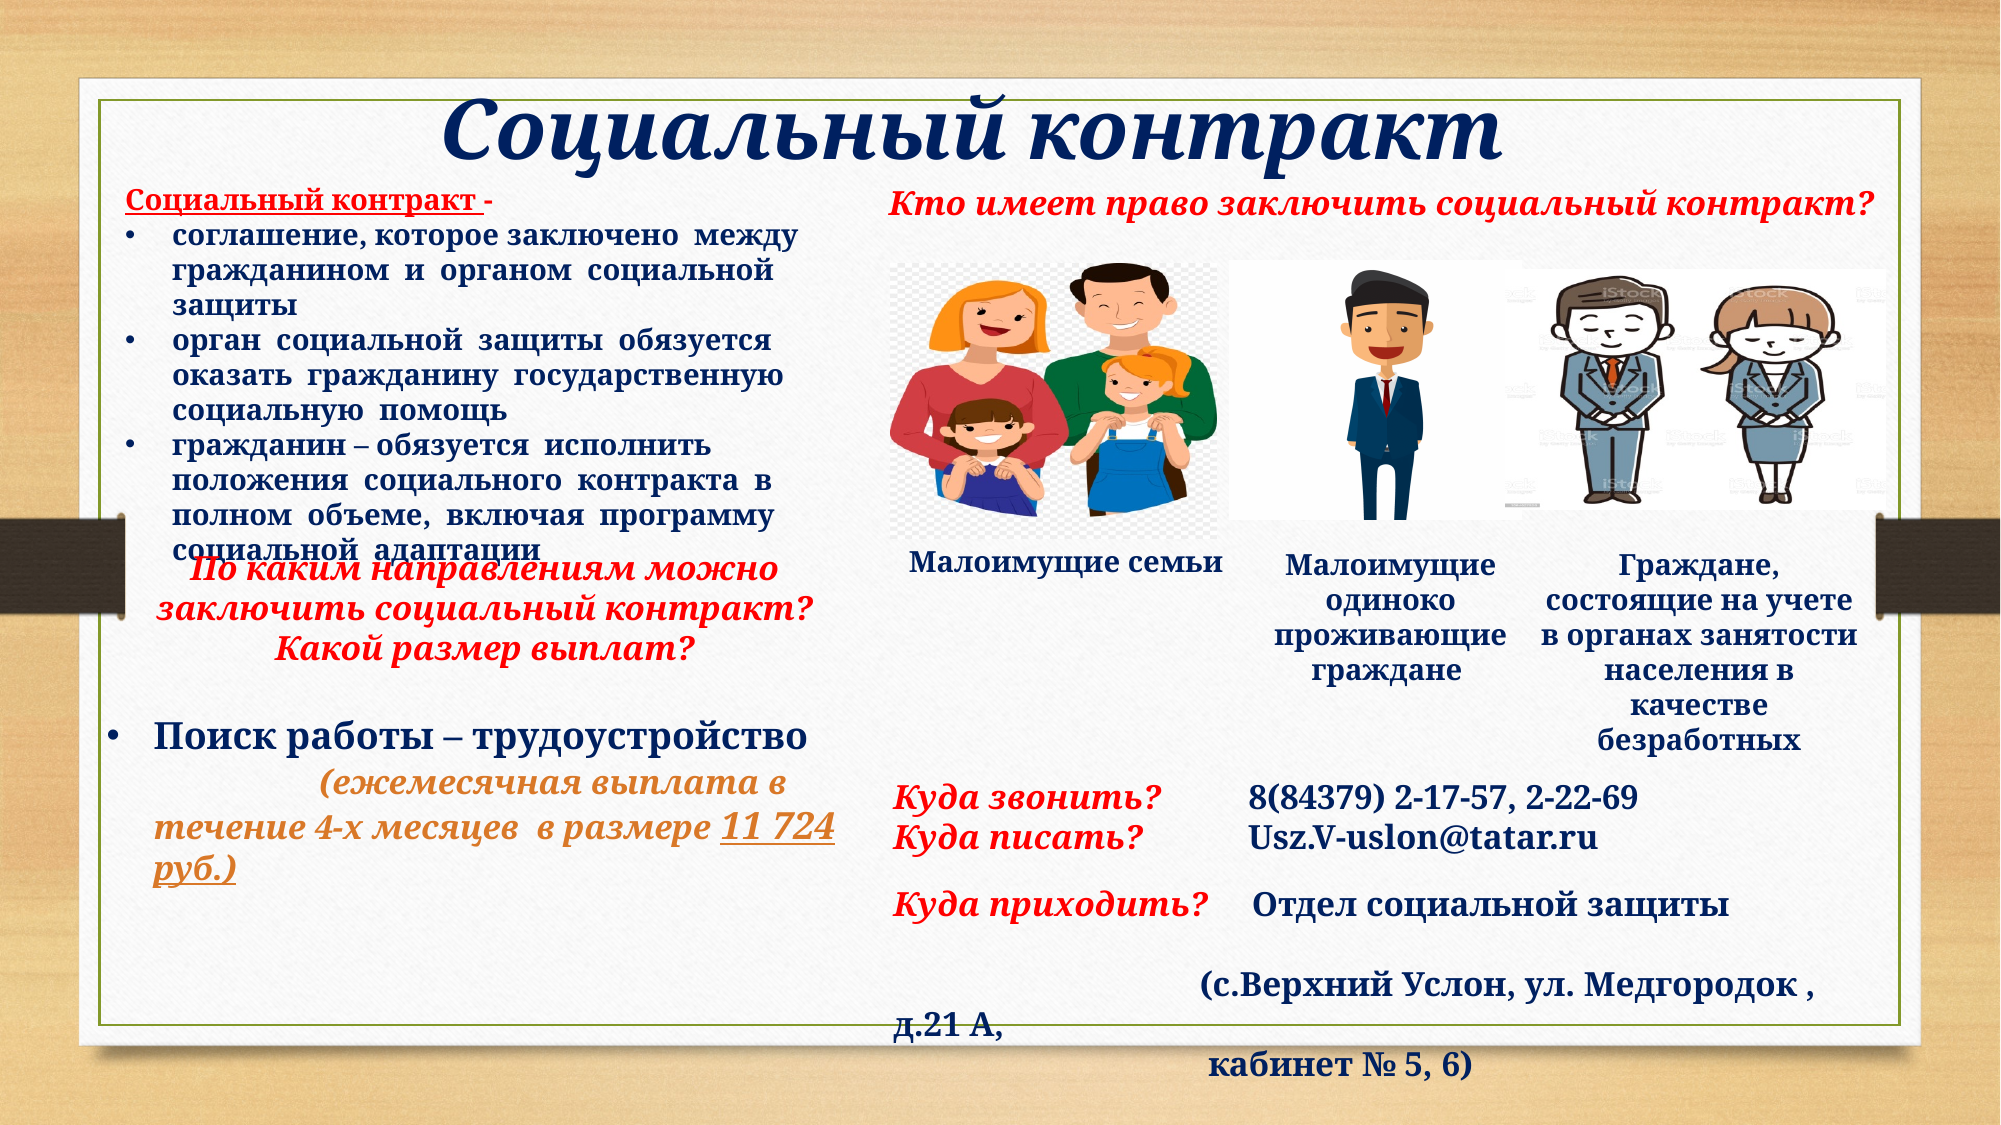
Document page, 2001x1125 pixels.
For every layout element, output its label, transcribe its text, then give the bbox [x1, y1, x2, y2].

text_box Малоимущие одиноко проживающие граждане [1253, 538, 1521, 694]
text_box Куда приходить? Отдел социальной защиты (с.Верхний Услон, ул. Медгородок , д.21 А, кабинет № 5, 6) [878, 875, 1886, 1091]
text_box По каким направлениям можно заключить социальный контракт? Какой размер выплат? Поиск работы – трудоустройство (ежемесячная выплата в течение 4-х месяцев в размере 11 724 руб.) [91, 404, 879, 980]
text_box Кто имеет право заключить социальный контракт? [824, 174, 1940, 229]
text_box Социальный контракт [391, 68, 1575, 174]
picture [0, 0, 2001, 1125]
text_box Социальный контракт - соглашение, которое заключено между гражданином и органом социальной защиты орган социальной защиты обязуется оказать гражданину государственную социальную помощь гражданин – обязуется исполнить положения социального контракта в полном объеме, включая программу социальной адаптации [110, 174, 847, 404]
text_box Куда звонить? 8(84379) 2-17-57, 2-22-69 Куда писать? Usz.V-uslon@tatar.ru [878, 768, 1912, 864]
text_box Малоимущие семьи [879, 535, 1254, 586]
text_box Граждане, состоящие на учете в органах занятости населения в качестве безработных [1521, 538, 1878, 764]
